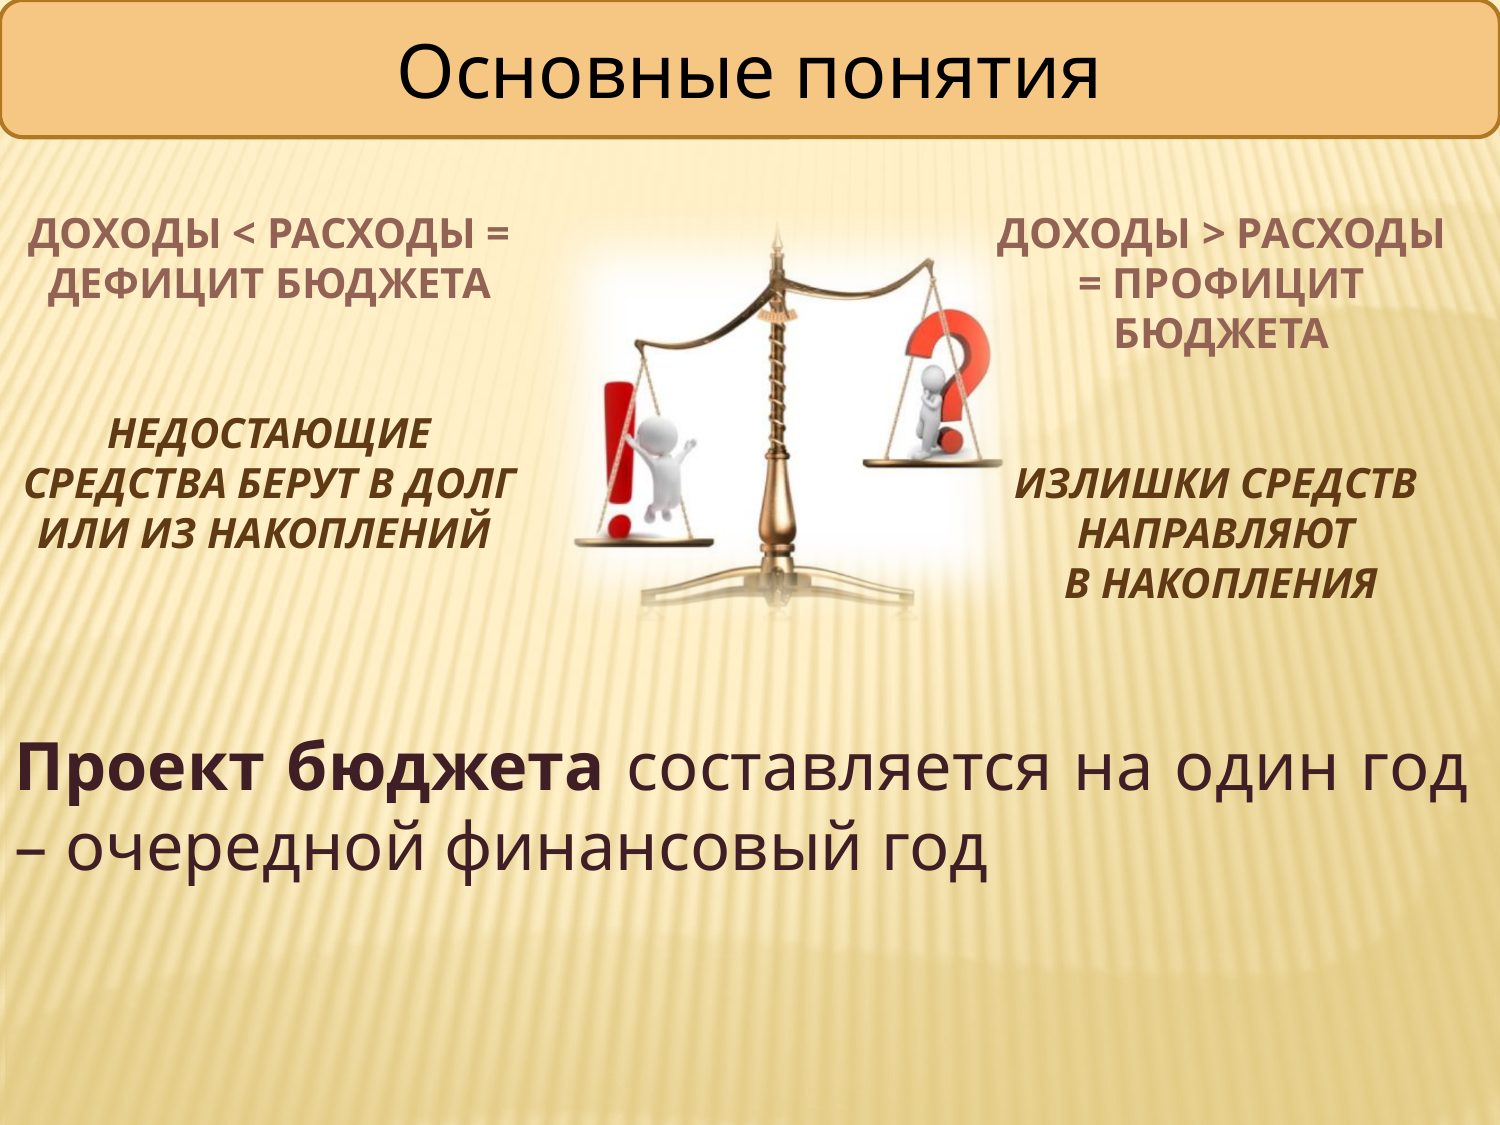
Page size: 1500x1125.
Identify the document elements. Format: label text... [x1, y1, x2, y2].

text_box ДОХОДЫ > РАСХОДЫ = ПРОФИЦИТ БЮДЖЕТА ИЗЛИШКИ СРЕДСТВ НАПРАВЛЯЮТ В НАКОПЛЕНИЯ [1047, 199, 1471, 614]
picture [527, 198, 1047, 633]
text_box ДОХОДЫ < РАСХОДЫ = ДЕФИЦИТ БЮДЖЕТА НЕДОСТАЮЩИЕ СРЕДСТВА БЕРУТ В ДОЛГ ИЛИ ИЗ НАКОПЛЕНИЙ [0, 199, 525, 565]
text_box Основные понятия [0, 0, 1500, 140]
text_box Проект бюджета составляется на один год – очередной финансовый год [0, 716, 1484, 891]
